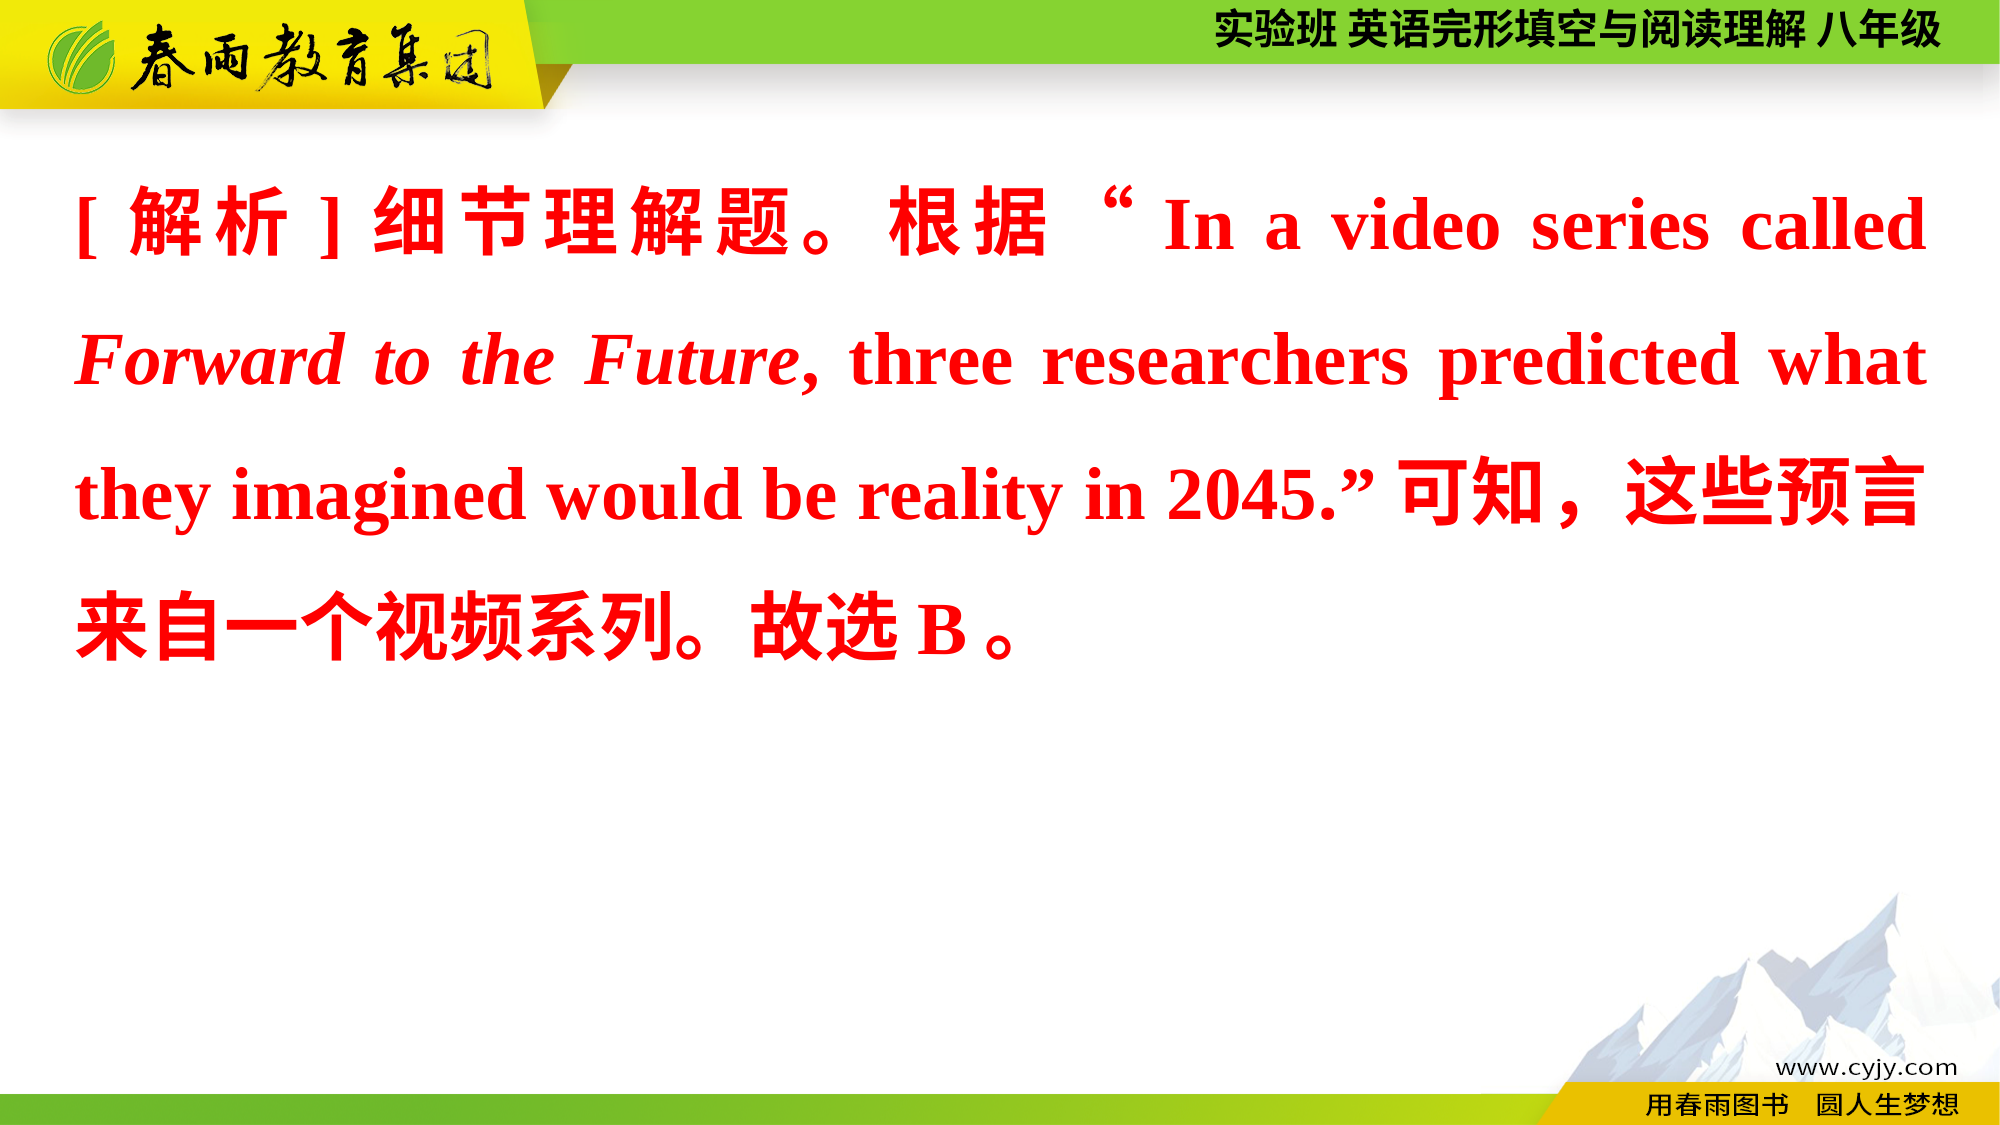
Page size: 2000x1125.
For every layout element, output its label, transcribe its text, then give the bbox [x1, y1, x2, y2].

list [解析]细节理解题。根据“In a video series called Forward to the Future, three researchers predicted what they imagined would be reality in 2045.”可知，这些预言来自一个视频系列。故选B。 [59, 122, 1944, 683]
picture [0, 0, 2000, 1125]
